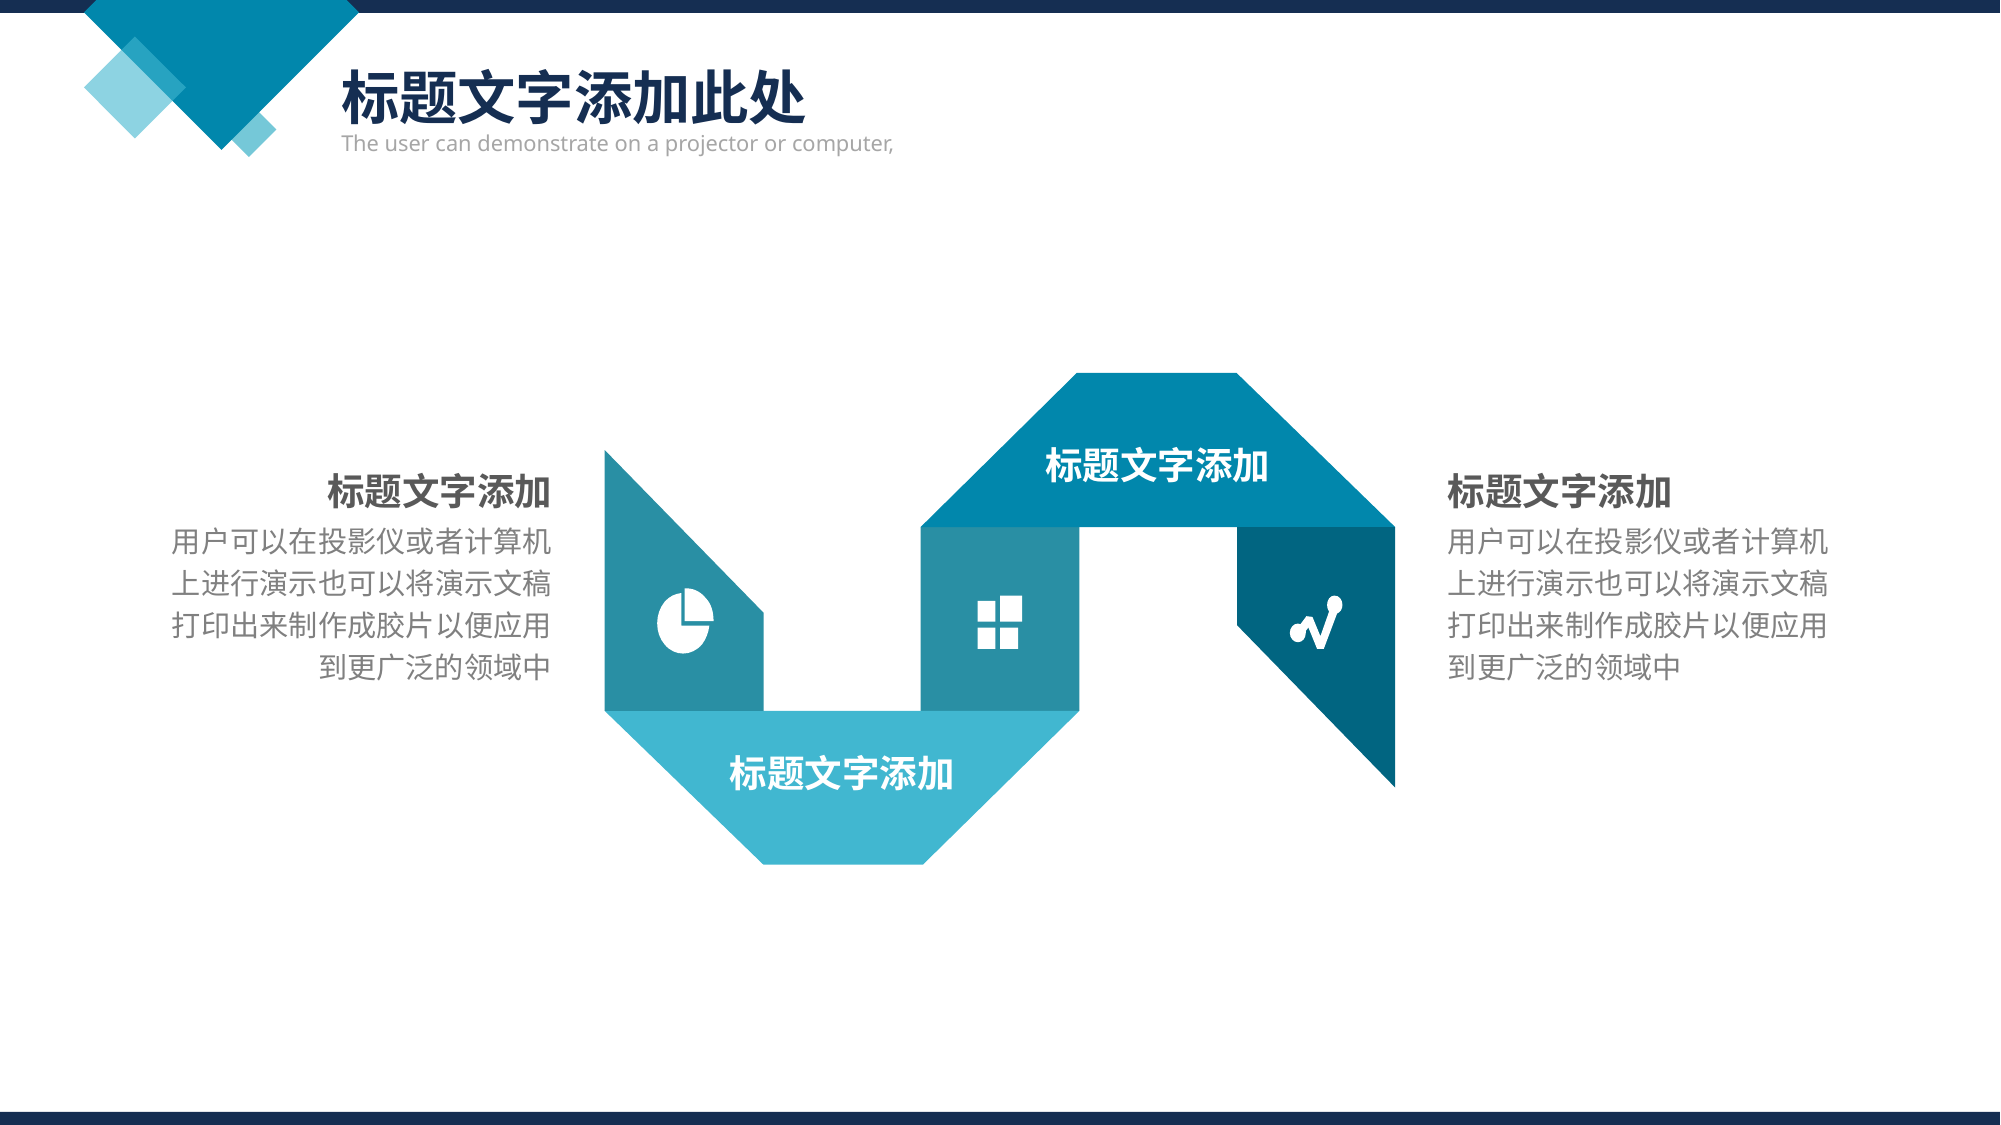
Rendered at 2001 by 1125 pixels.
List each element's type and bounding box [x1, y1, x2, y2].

text_box [326, 43, 1648, 165]
text_box [156, 451, 567, 695]
text_box [1433, 451, 1844, 695]
text_box [604, 372, 1396, 865]
